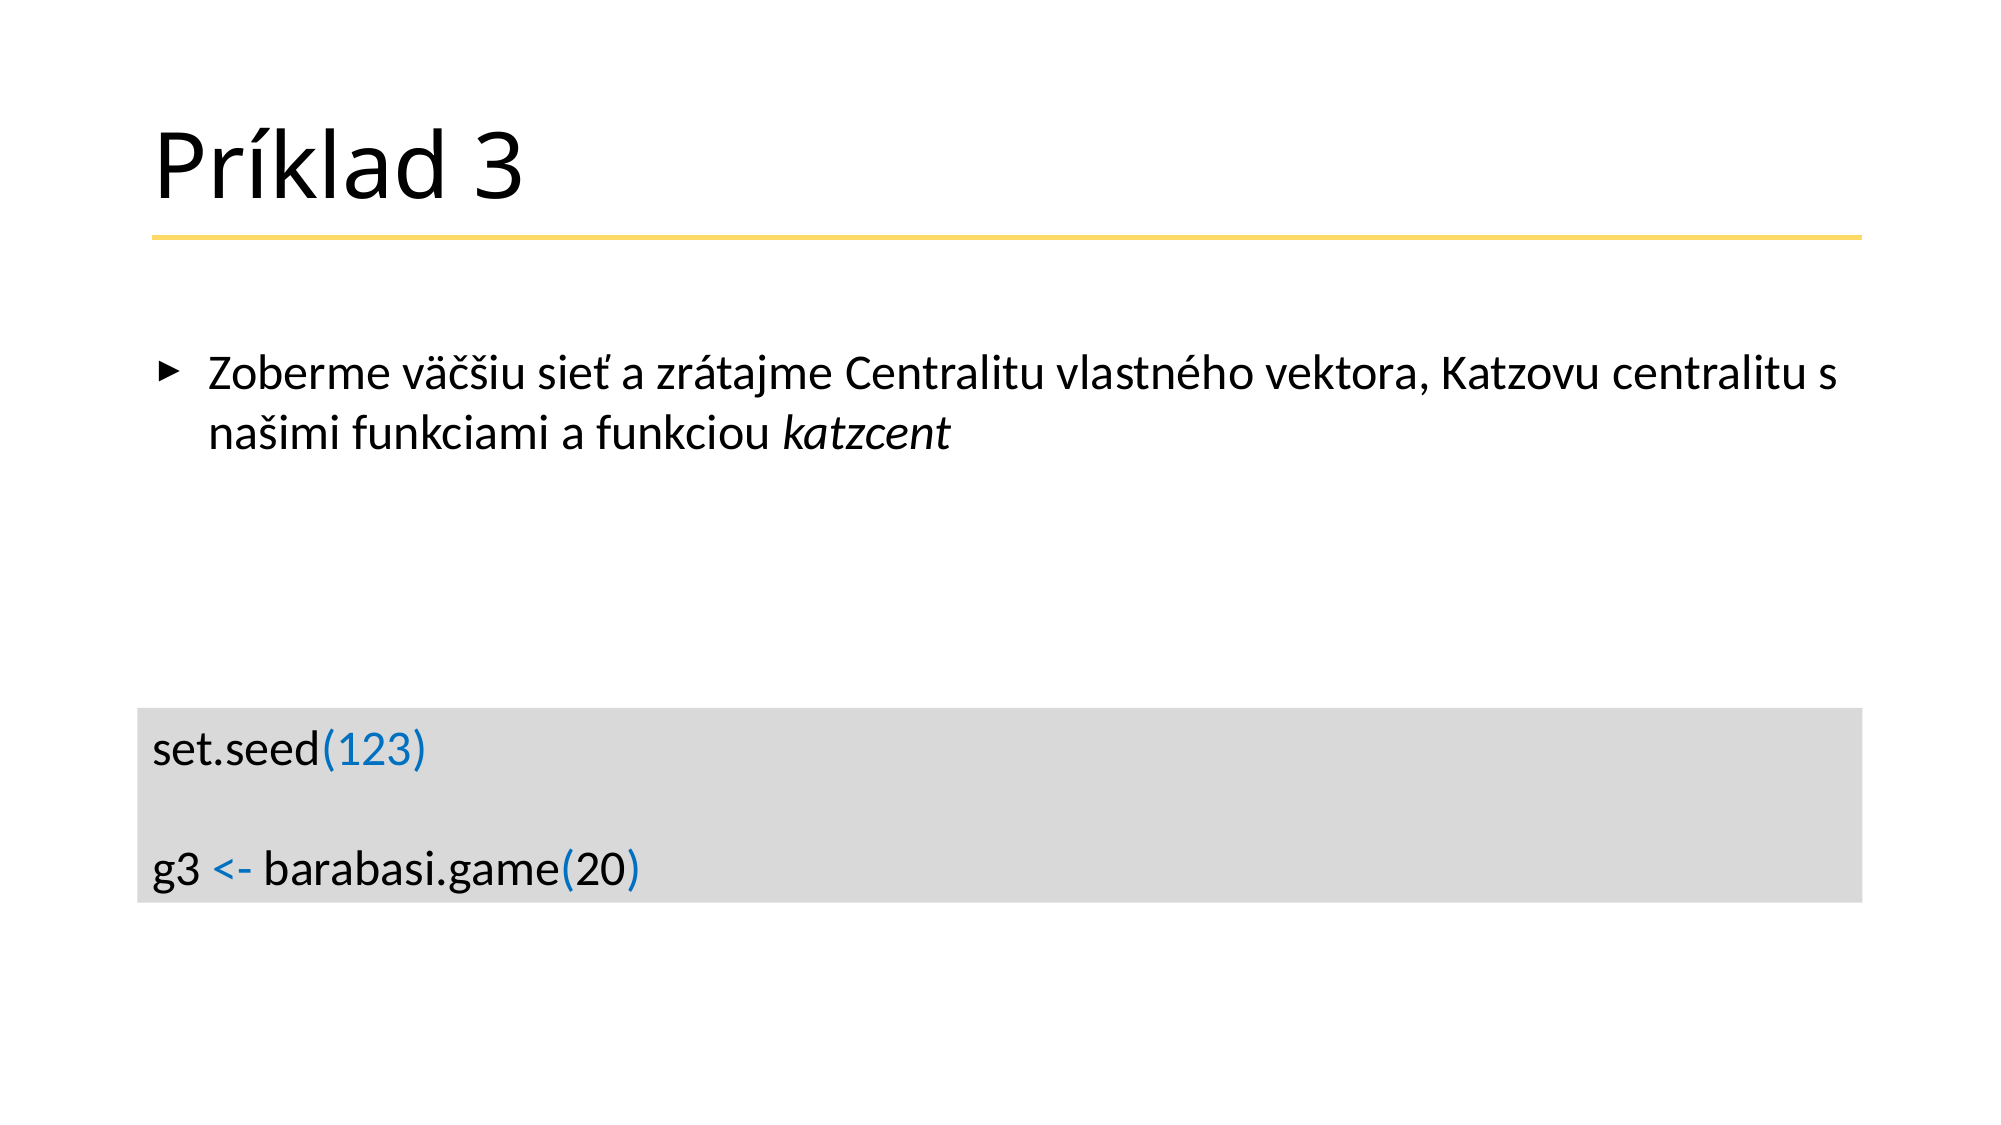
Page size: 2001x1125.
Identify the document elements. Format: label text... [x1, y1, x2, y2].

title Príklad 3 [137, 59, 1863, 278]
text_box Zoberme väčšiu sieť a zrátajme Centralitu vlastného vektora, Katzovu centralitu s našimi funkciami a funkciou katzcent [137, 332, 1863, 678]
text_box set.seed(123) g3 <- barabasi.game(20) [137, 707, 1863, 903]
